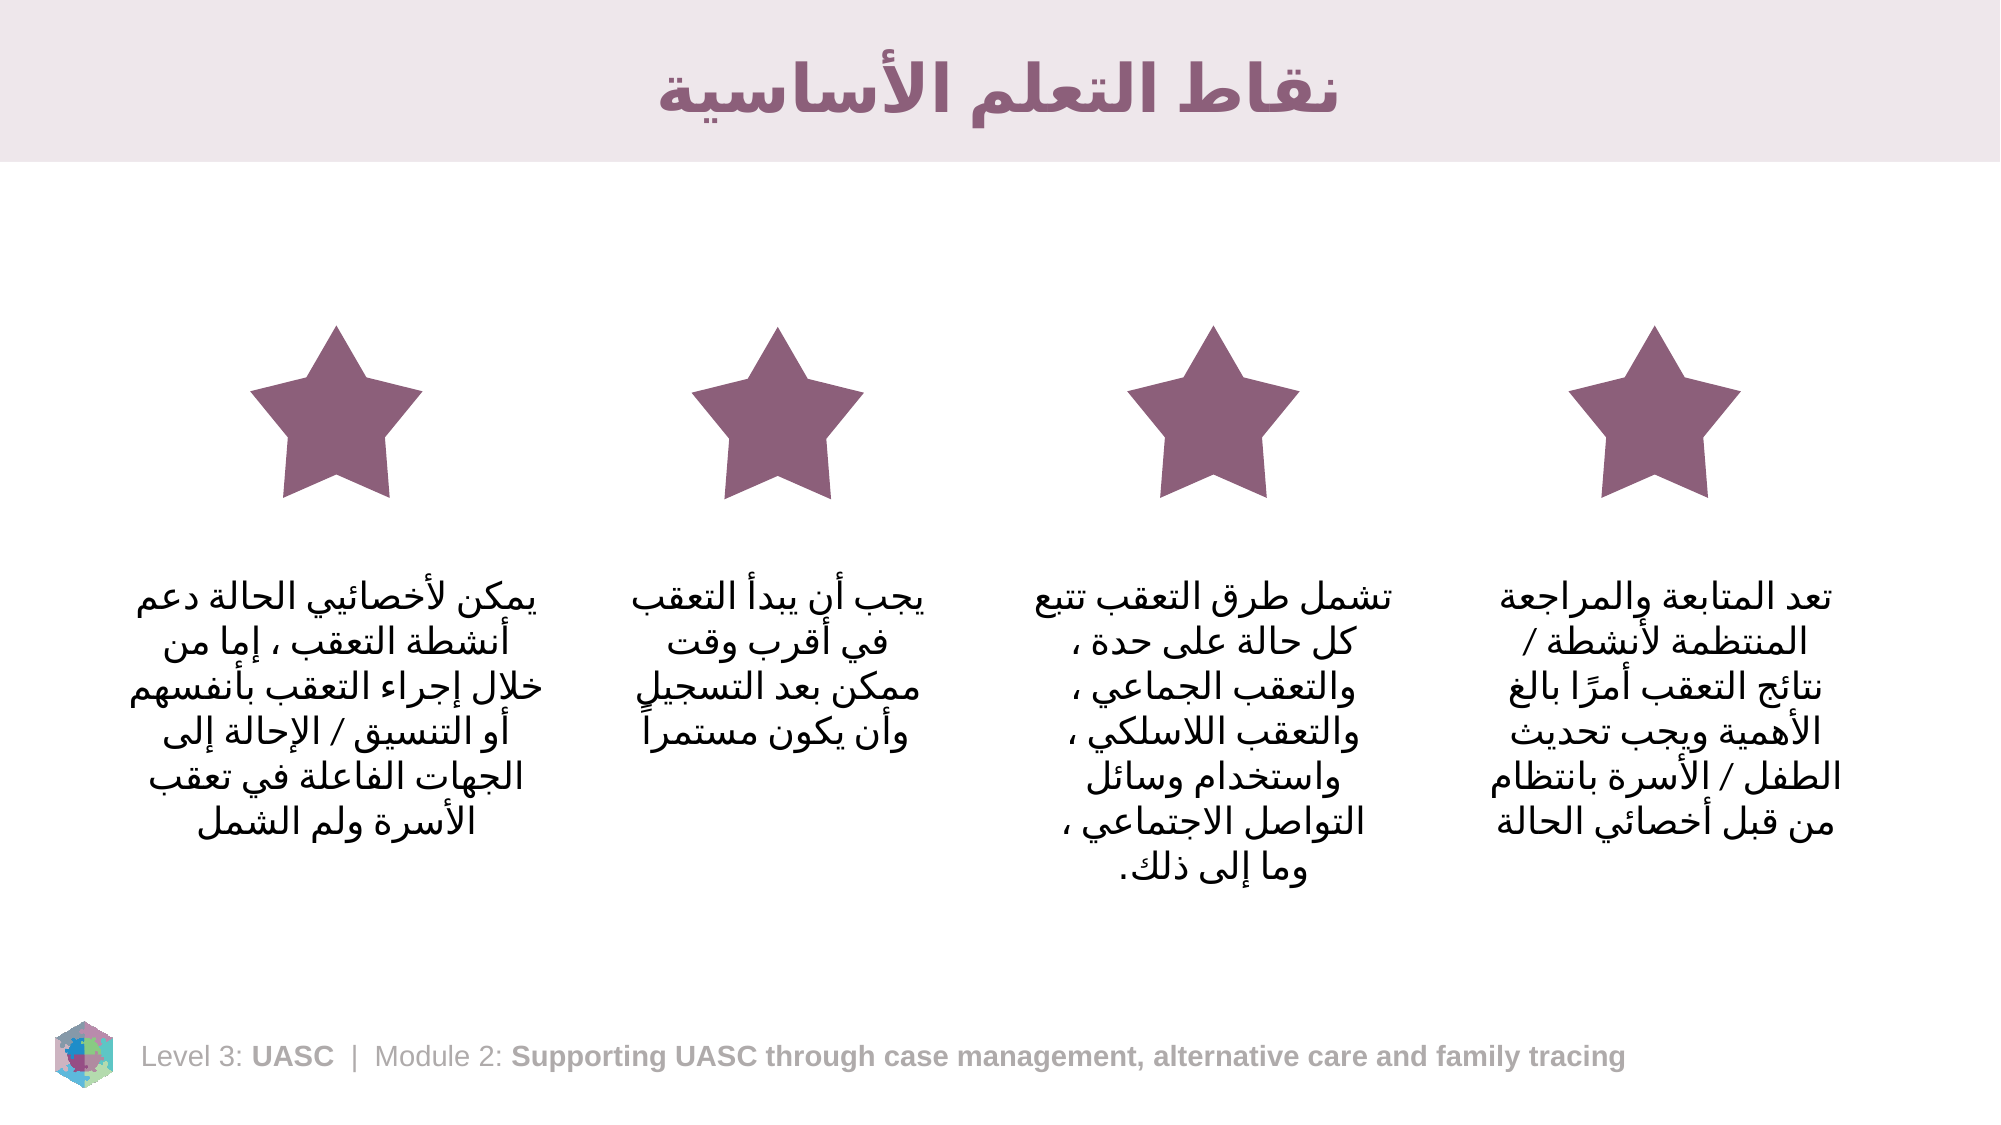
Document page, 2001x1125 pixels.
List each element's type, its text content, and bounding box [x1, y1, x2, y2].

text_box يجب أن يبدأ التعقب في أقرب وقت ممكن بعد التسجيل وأن يكون مستمراً [613, 564, 943, 760]
text_box [250, 325, 423, 498]
picture [55, 1021, 113, 1088]
title نقاط التعلم الأساسية [137, 19, 1863, 163]
text_box يمكن لأخصائيي الحالة دعم أنشطة التعقب ، إما من خلال إجراء التعقب بأنفسهم أو التنسيق / الإحالة إلى الجهات الفاعلة في تعقب الأسرة ولم الشمل [113, 564, 560, 850]
text_box تشمل طرق التعقب تتبع كل حالة على حدة ، والتعقب الجماعي ، والتعقب اللاسلكي ، واستخدام وسائل التواصل الاجتماعي ، وما إلى ذلك. [1017, 564, 1410, 895]
text_box [1568, 325, 1741, 498]
text_box [1127, 325, 1300, 498]
text_box [0, 0, 2000, 162]
text_box تعد المتابعة والمراجعة المنتظمة لأنشطة / نتائج التعقب أمرًا بالغ الأهمية ويجب تحديث الطفل / الأسرة بانتظام من قبل أخصائي الحالة [1469, 564, 1863, 850]
text_box [691, 326, 864, 500]
